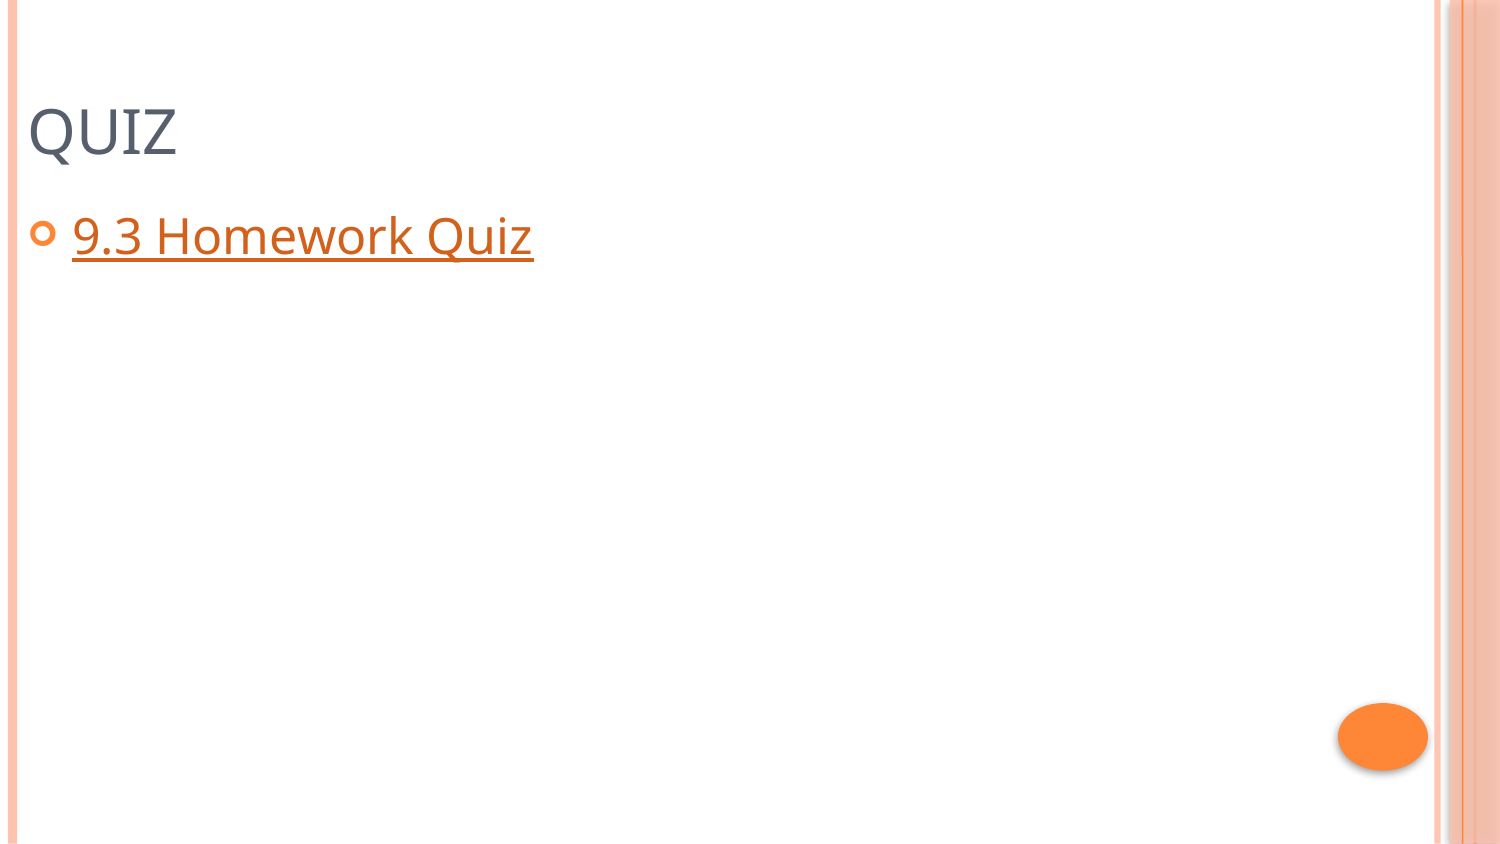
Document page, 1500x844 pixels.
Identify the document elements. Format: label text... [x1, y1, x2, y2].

title Quiz [12, 33, 1375, 175]
list 9.3 Homework Quiz [12, 196, 1375, 797]
